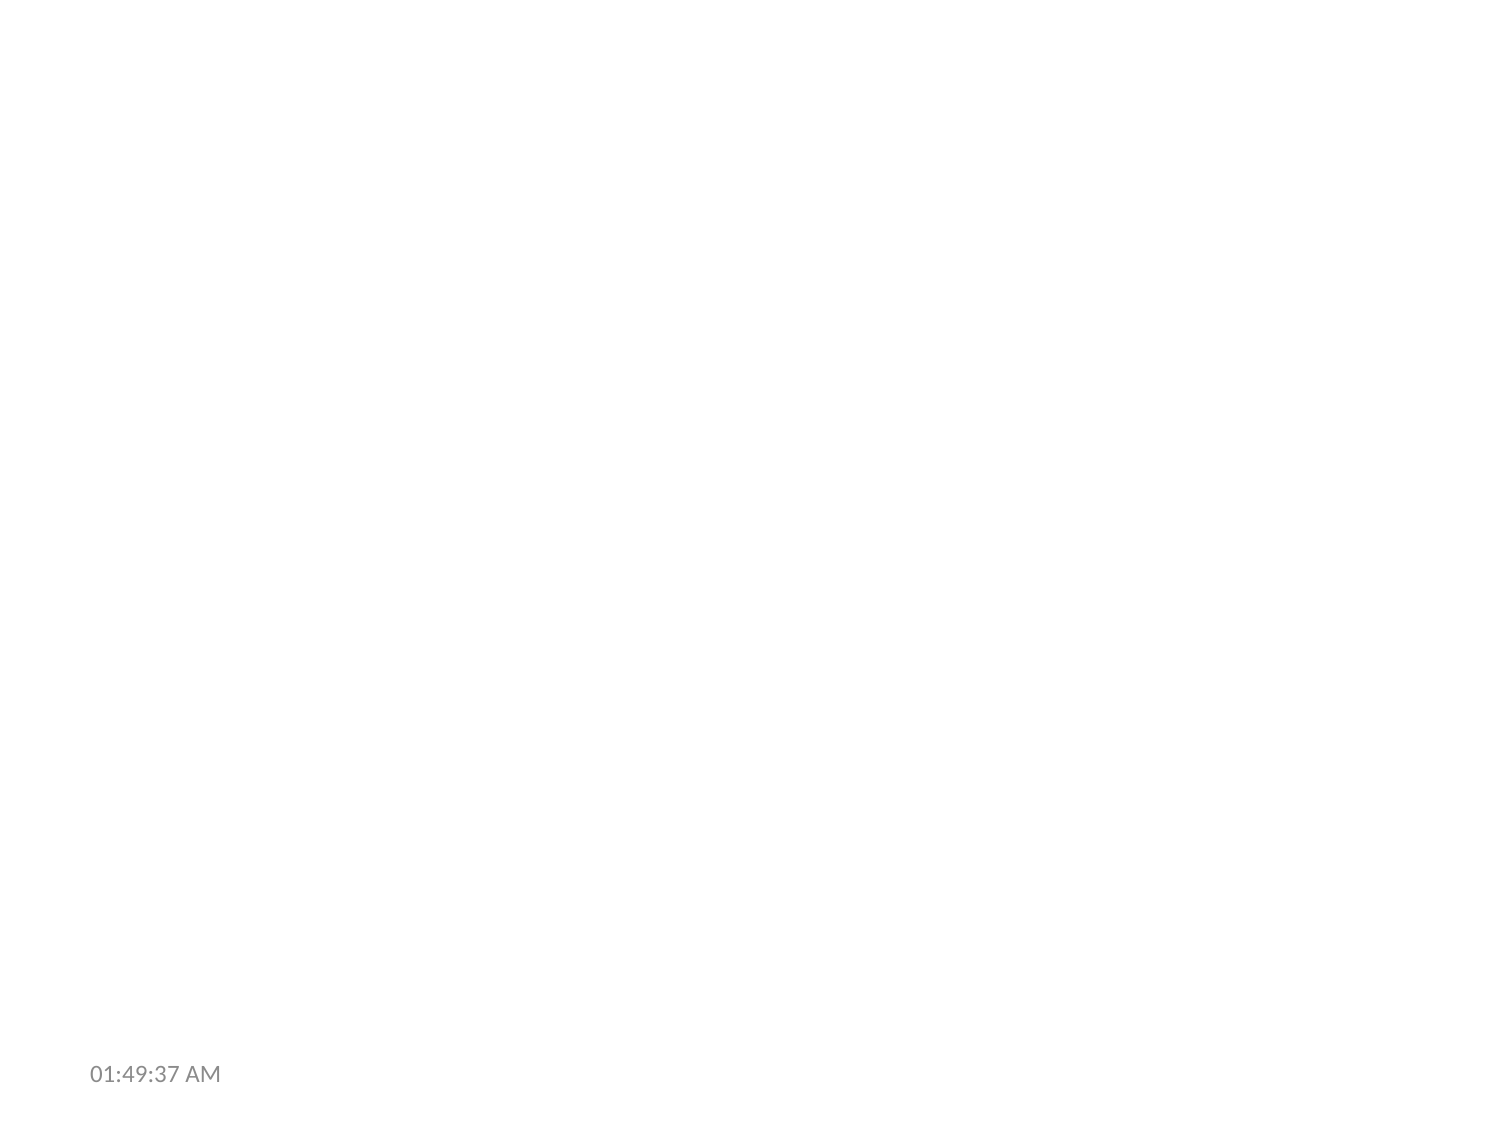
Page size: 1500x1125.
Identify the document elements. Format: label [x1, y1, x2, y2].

slide_number [75, 1042, 425, 1103]
